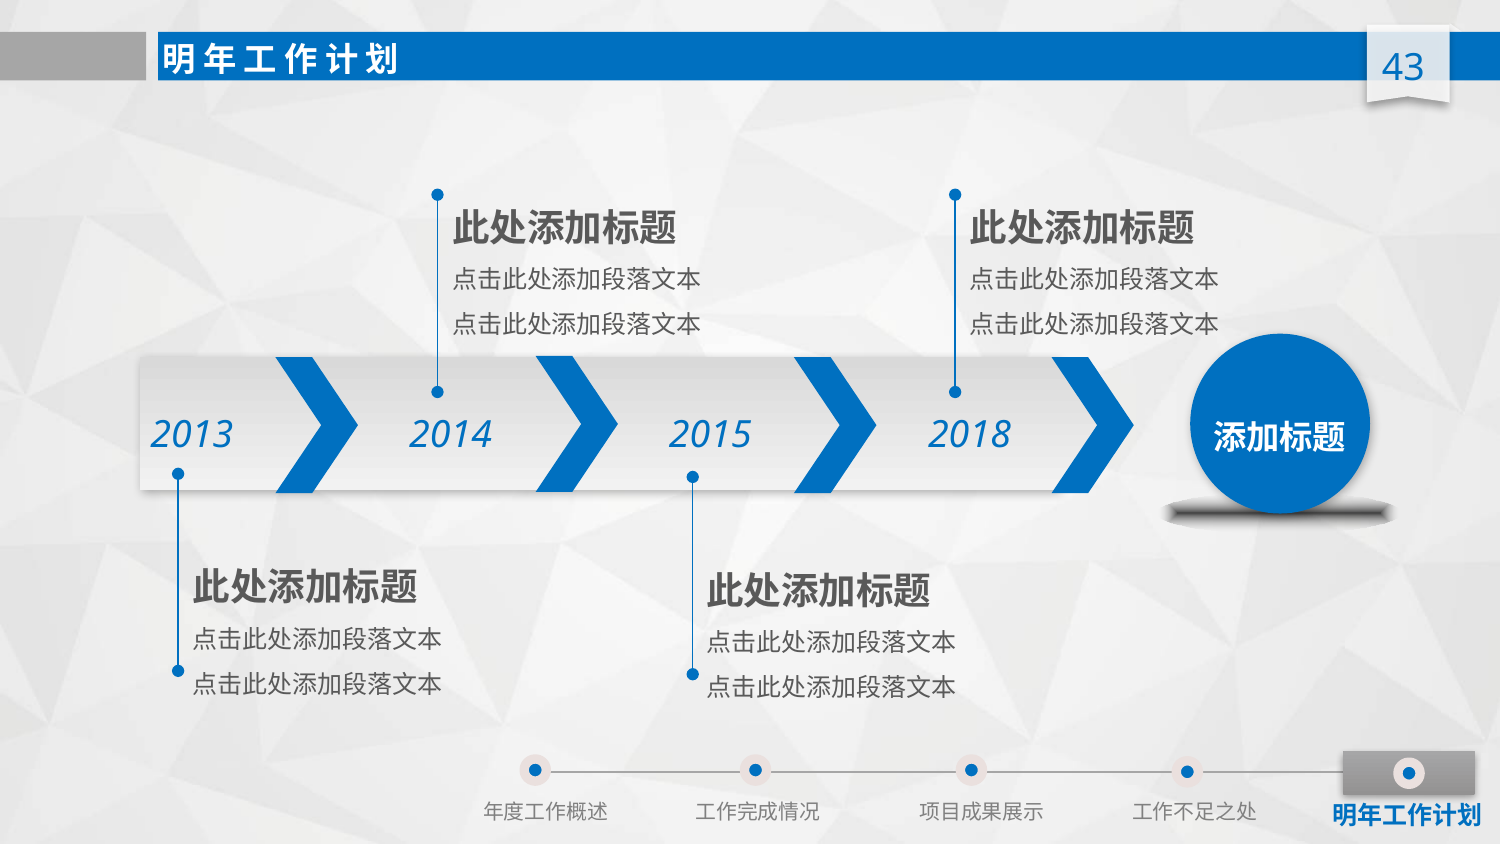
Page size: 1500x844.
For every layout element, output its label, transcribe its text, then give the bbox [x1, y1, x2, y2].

text_box 2015 [654, 402, 767, 463]
picture [0, 0, 1500, 31]
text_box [177, 473, 576, 707]
text_box [1051, 401, 1134, 494]
text_box 2013 [135, 402, 249, 463]
text_box [139, 357, 320, 491]
text_box [548, 401, 618, 482]
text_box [954, 173, 1313, 393]
text_box [313, 357, 580, 472]
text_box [437, 173, 813, 393]
picture [0, 81, 1500, 844]
text_box [806, 357, 877, 475]
text_box 2018 [913, 402, 1026, 463]
text_box [579, 392, 839, 491]
text_box [832, 357, 1096, 491]
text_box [691, 476, 1038, 710]
text_box [275, 357, 358, 472]
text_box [1155, 333, 1401, 534]
text_box 2014 [394, 402, 507, 463]
text_box 明 年 工 作 计 划 [147, 31, 491, 86]
